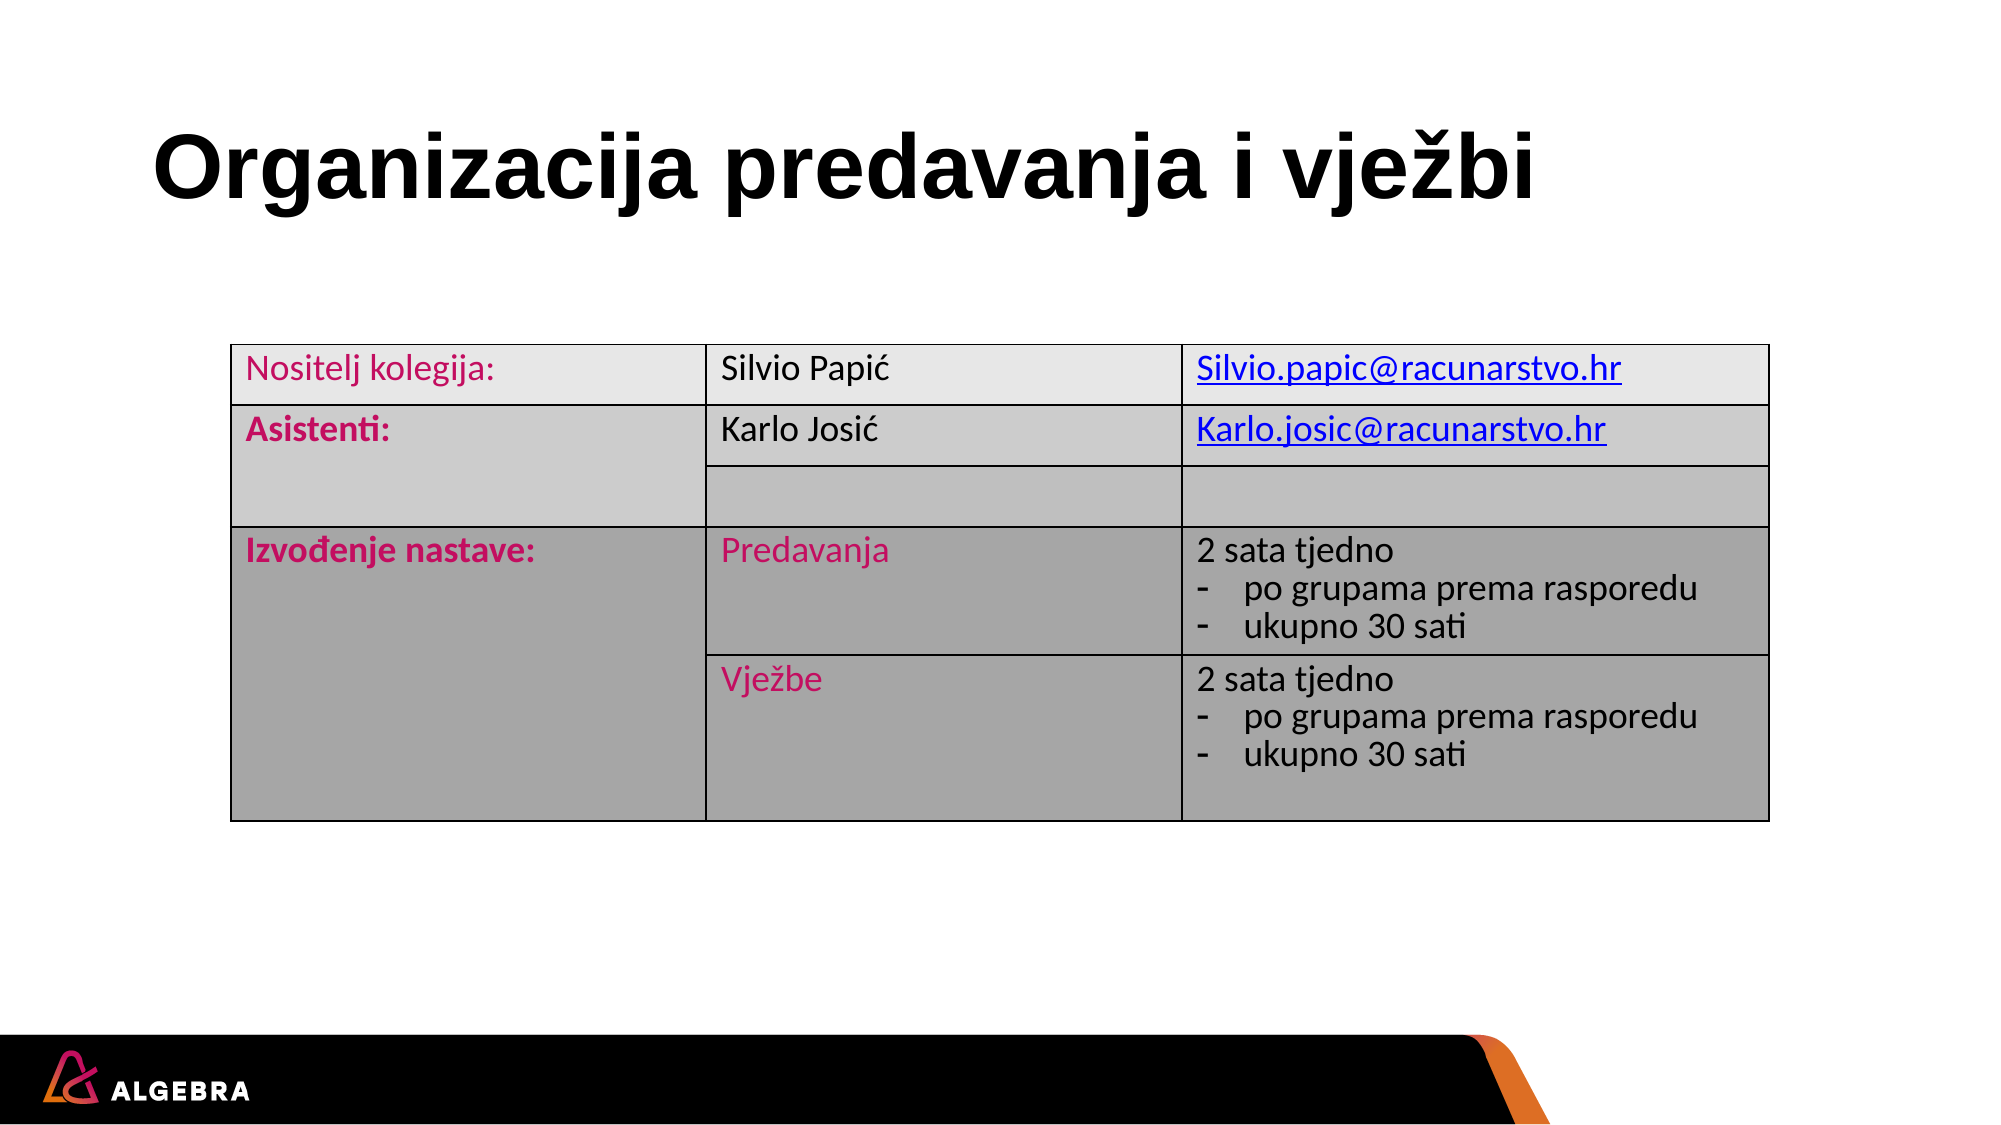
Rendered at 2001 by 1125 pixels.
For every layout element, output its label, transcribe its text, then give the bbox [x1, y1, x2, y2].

table_header Nositelj kolegija: [232, 345, 705, 404]
table_cell Karlo.josic@racunarstvo.hr [1183, 406, 1768, 465]
picture [0, 1034, 1733, 1125]
table_header Silvio Papić [707, 345, 1181, 404]
table_cell Vježbe [707, 656, 1181, 820]
table_cell Karlo Josić [707, 406, 1181, 465]
table_cell Asistenti: [232, 406, 705, 526]
table_cell 2 sata tjedno po grupama prema rasporedu ukupno 30 sati [1183, 656, 1768, 820]
title Organizacija predavanja i vježbi [137, 59, 1863, 278]
table_cell [1183, 467, 1768, 526]
table_cell Predavanja [707, 528, 1181, 654]
table_cell Izvođenje nastave: [232, 528, 705, 820]
table_cell 2 sata tjedno po grupama prema rasporedu ukupno 30 sati [1183, 528, 1768, 654]
table_cell [707, 467, 1181, 526]
table_header Silvio.papic@racunarstvo.hr [1183, 345, 1768, 404]
